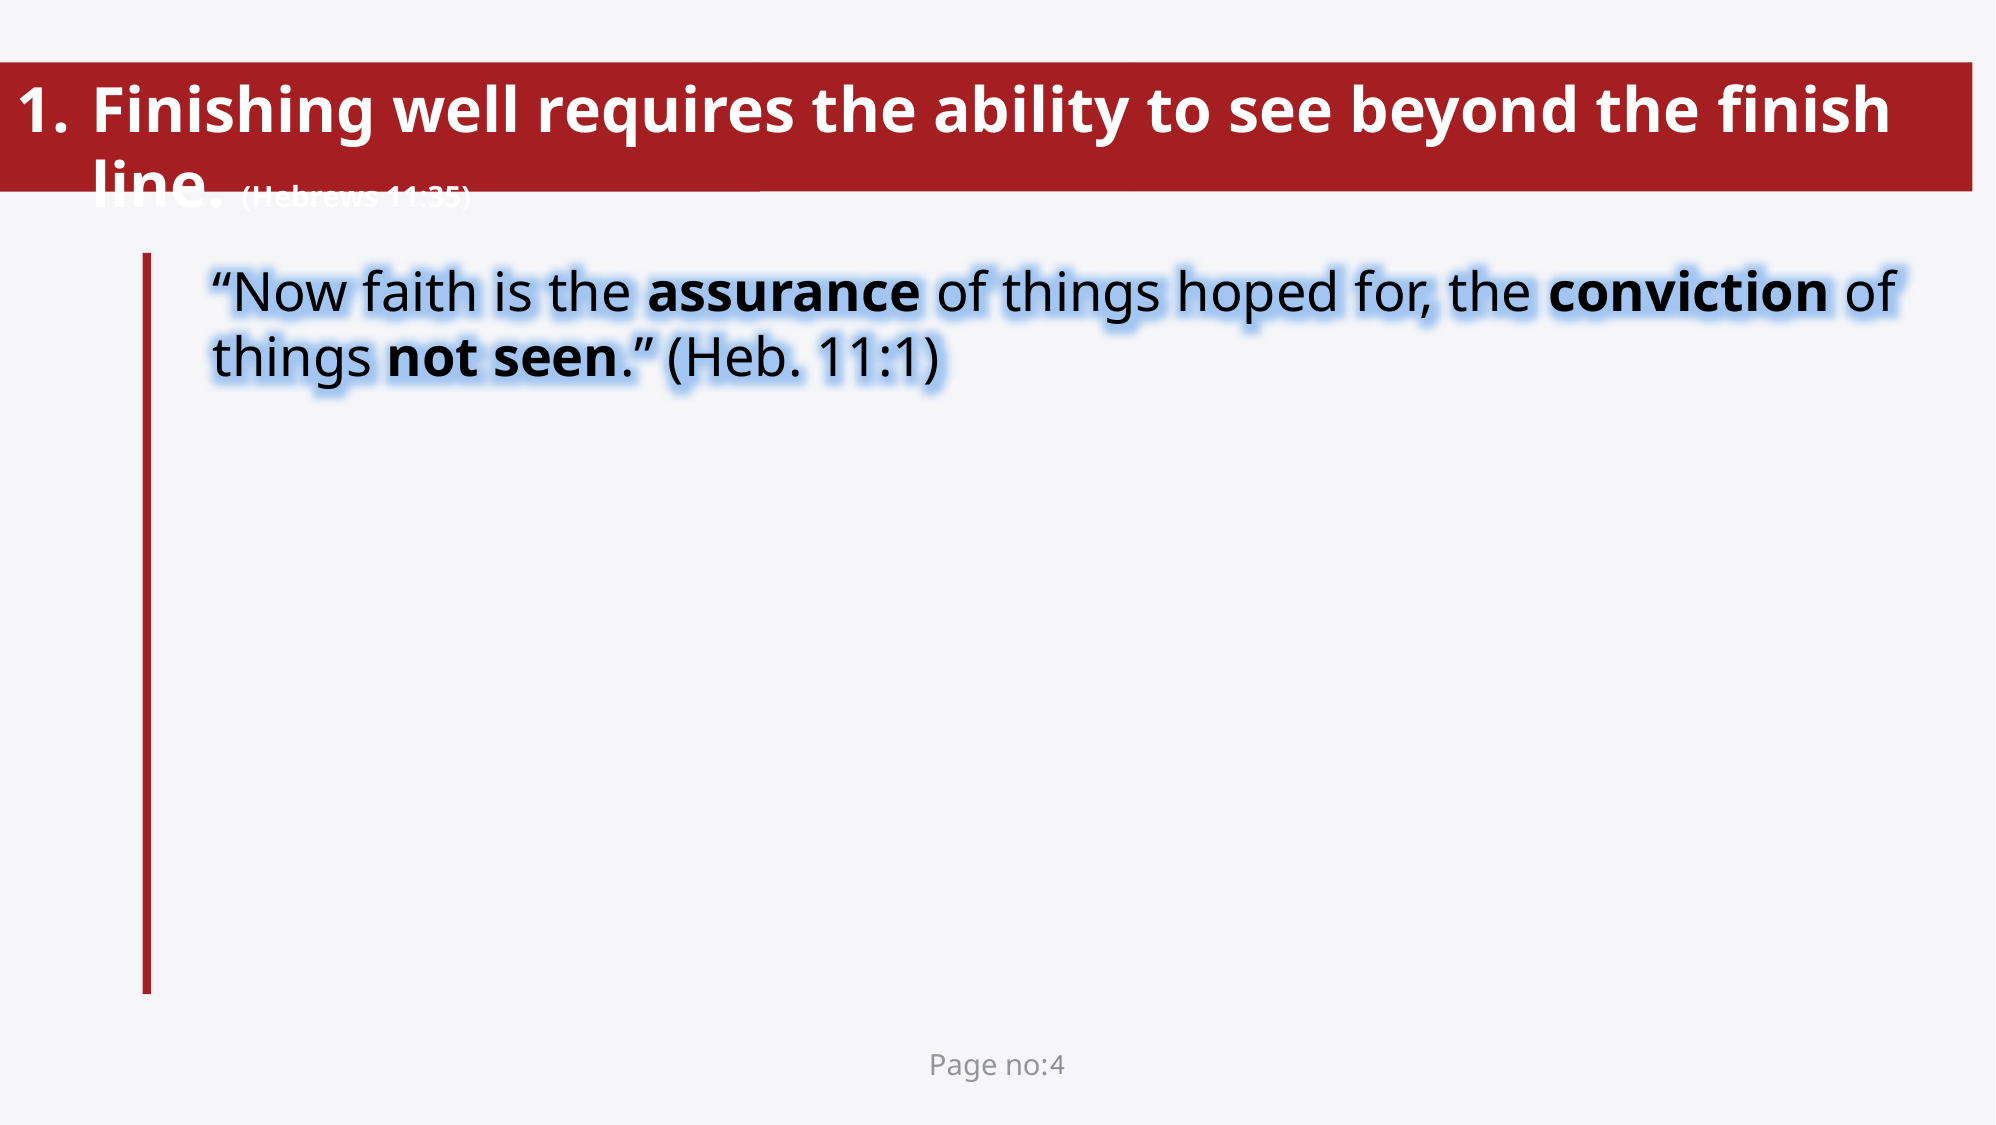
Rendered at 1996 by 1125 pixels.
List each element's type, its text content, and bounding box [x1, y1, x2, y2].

text_box “Now faith is the assurance of things hoped for, the conviction of things not seen.” (Heb. 11:1) [758, 92, 1133, 102]
text_box Finishing well requires the ability to see beyond the finish line. (Hebrews 11:35) [1133, 114, 1919, 180]
text_box [1133, 60, 1975, 193]
text_box [758, 60, 1133, 92]
text_box “Now faith is the assurance of things hoped for, the conviction of things not seen.” (Heb. 11:1) [198, 249, 1911, 395]
